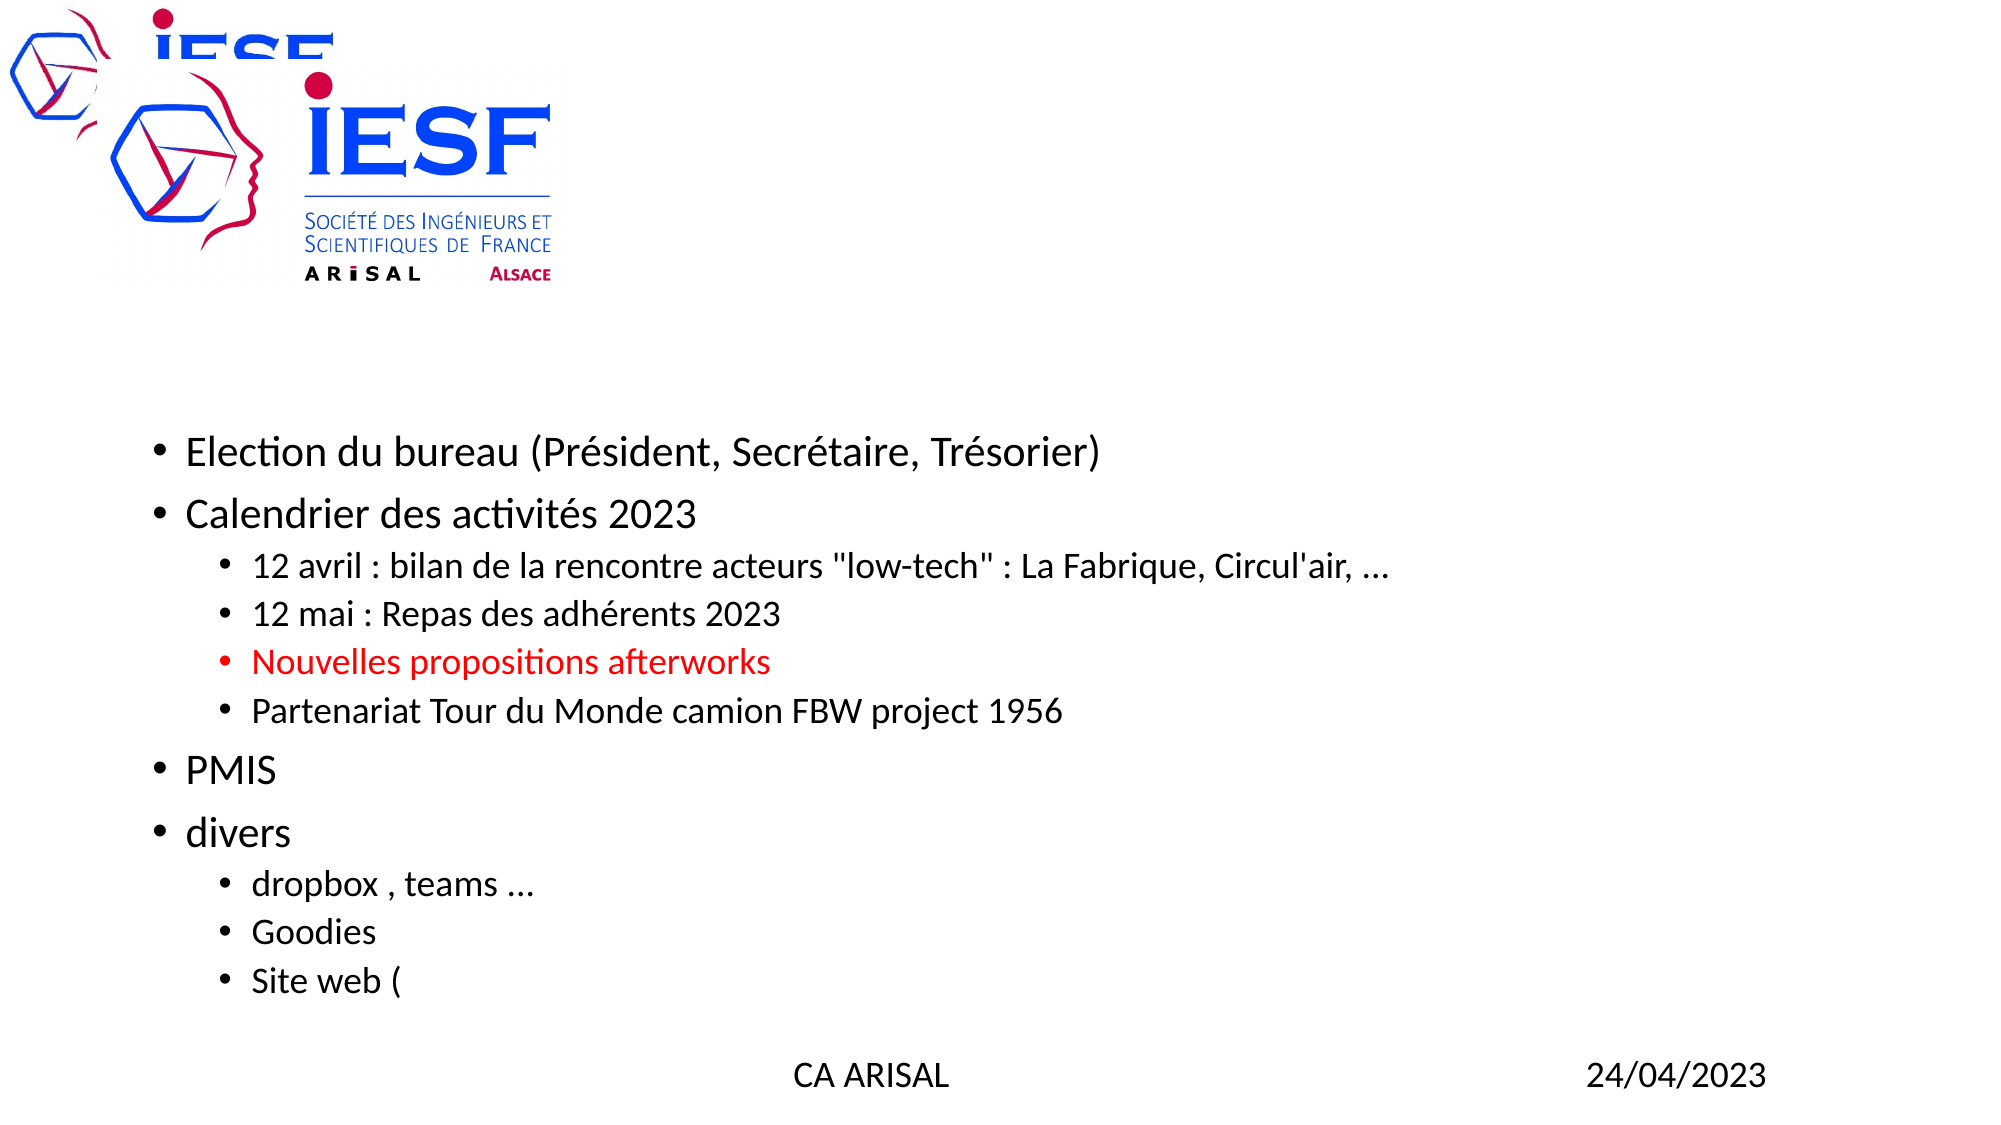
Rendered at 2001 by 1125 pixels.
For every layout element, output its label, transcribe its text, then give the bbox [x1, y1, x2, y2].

list Election du bureau (Président, Secrétaire, Trésorier) Calendrier des activités 2023 12 avril : bilan de la rencontre acteurs "low-tech" : La Fabrique, Circul'air, ... 12 mai : Repas des adhérents 2023 Nouvelles propositions afterworks Partenariat Tour du Monde camion FBW project 1956 PMIS divers dropbox , teams ... Goodies Site web ( [137, 420, 1863, 1014]
picture [0, 0, 564, 293]
